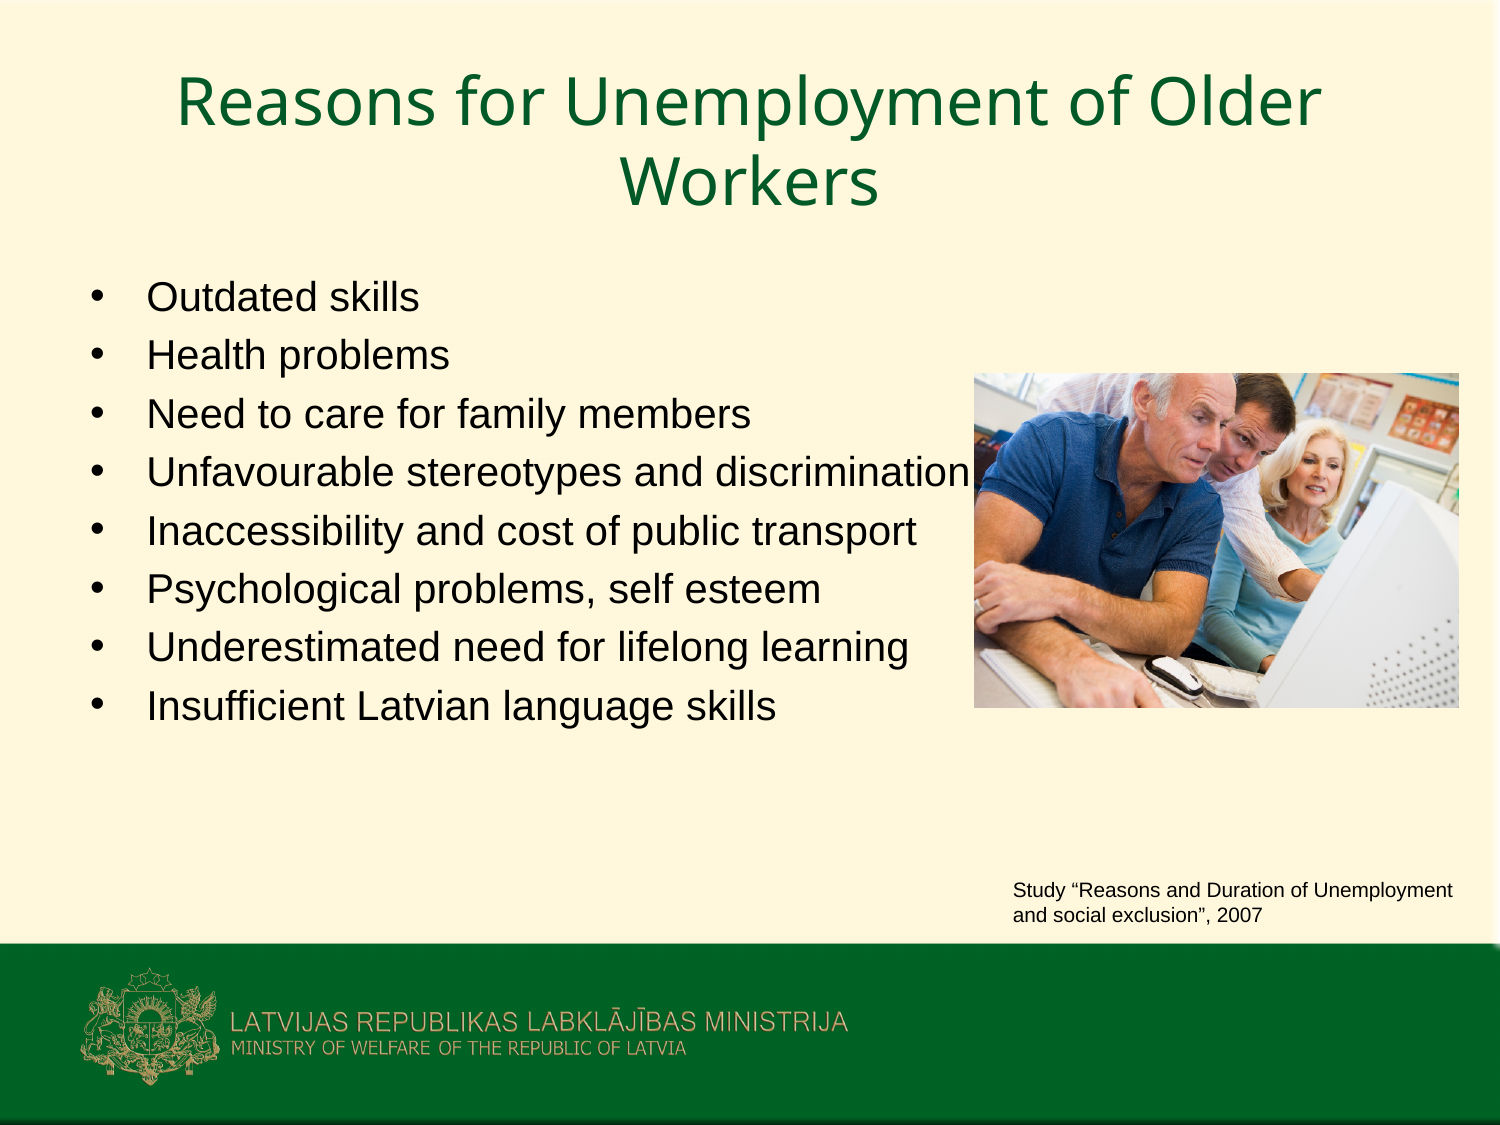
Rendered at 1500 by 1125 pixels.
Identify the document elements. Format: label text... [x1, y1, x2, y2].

picture [0, 0, 1500, 1125]
title Reasons for Unemployment of Older Workers [74, 44, 1426, 233]
text_box Study “Reasons and Duration of Unemployment and social exclusion”, 2007 [998, 869, 1500, 980]
list Outdated skills Health problems Need to care for family members Unfavourable stereotypes and discrimination Inaccessibility and cost of public transport Psychological problems, self esteem Underestimated need for lifelong learning Insufficient Latvian language skills [74, 262, 1426, 1006]
